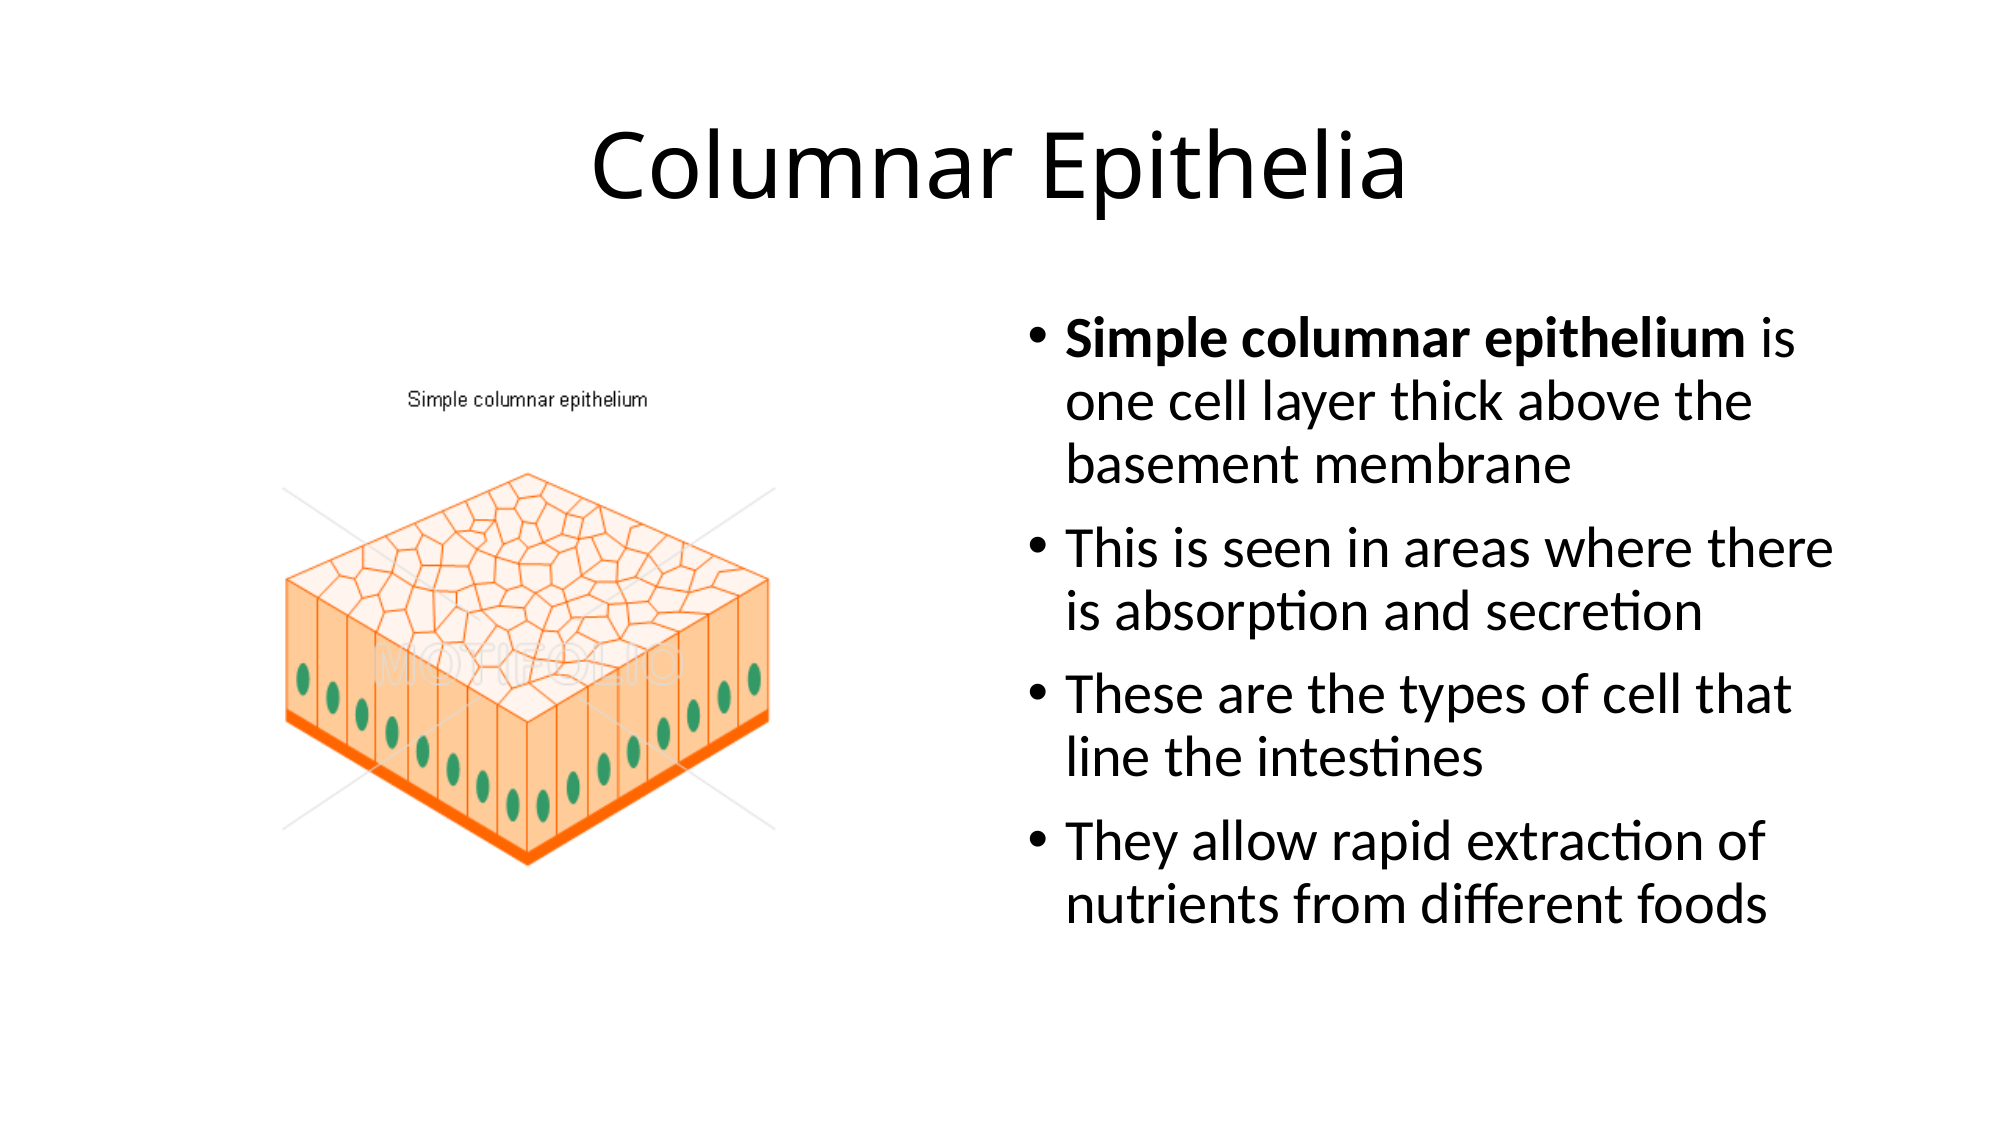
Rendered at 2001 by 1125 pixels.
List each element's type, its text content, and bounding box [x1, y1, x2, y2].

picture [171, 383, 902, 916]
title Columnar Epithelia [137, 59, 1863, 278]
list Simple columnar epithelium is one cell layer thick above the basement membrane This is seen in areas where there is absorption and secretion These are the types of cell that line the intestines They allow rapid extraction of nutrients from different foods [1012, 299, 1863, 1014]
